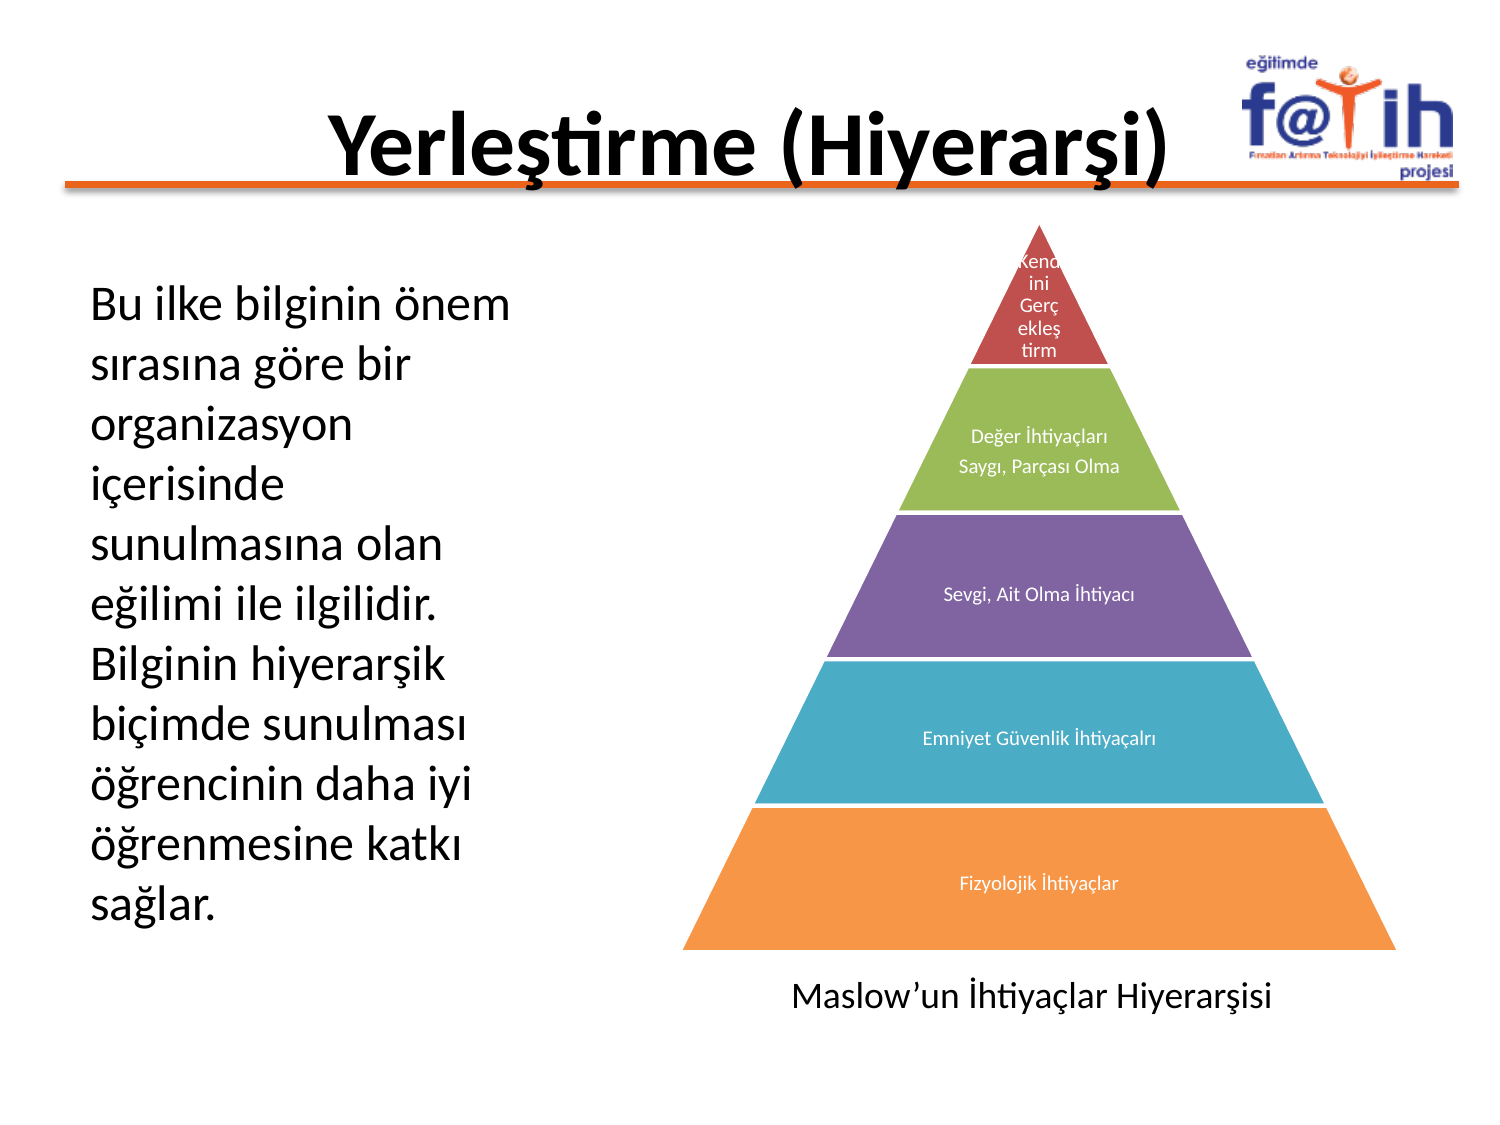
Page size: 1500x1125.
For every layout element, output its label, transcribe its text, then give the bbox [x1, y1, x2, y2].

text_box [678, 219, 1400, 953]
list Bu ilke bilginin önem sırasına göre bir organizasyon içerisinde sunulmasına olan eğilimi ile ilgilidir. Bilginin hiyerarşik biçimde sunulması öğrencinin daha iyi öğrenmesine katkı sağlar. [75, 262, 561, 965]
text_box Maslow’un İhtiyaçlar Hiyerarşisi [776, 964, 1288, 1024]
picture [1425, 54, 1453, 182]
title Yerleştirme (Hiyerarşi) [75, 45, 1425, 233]
